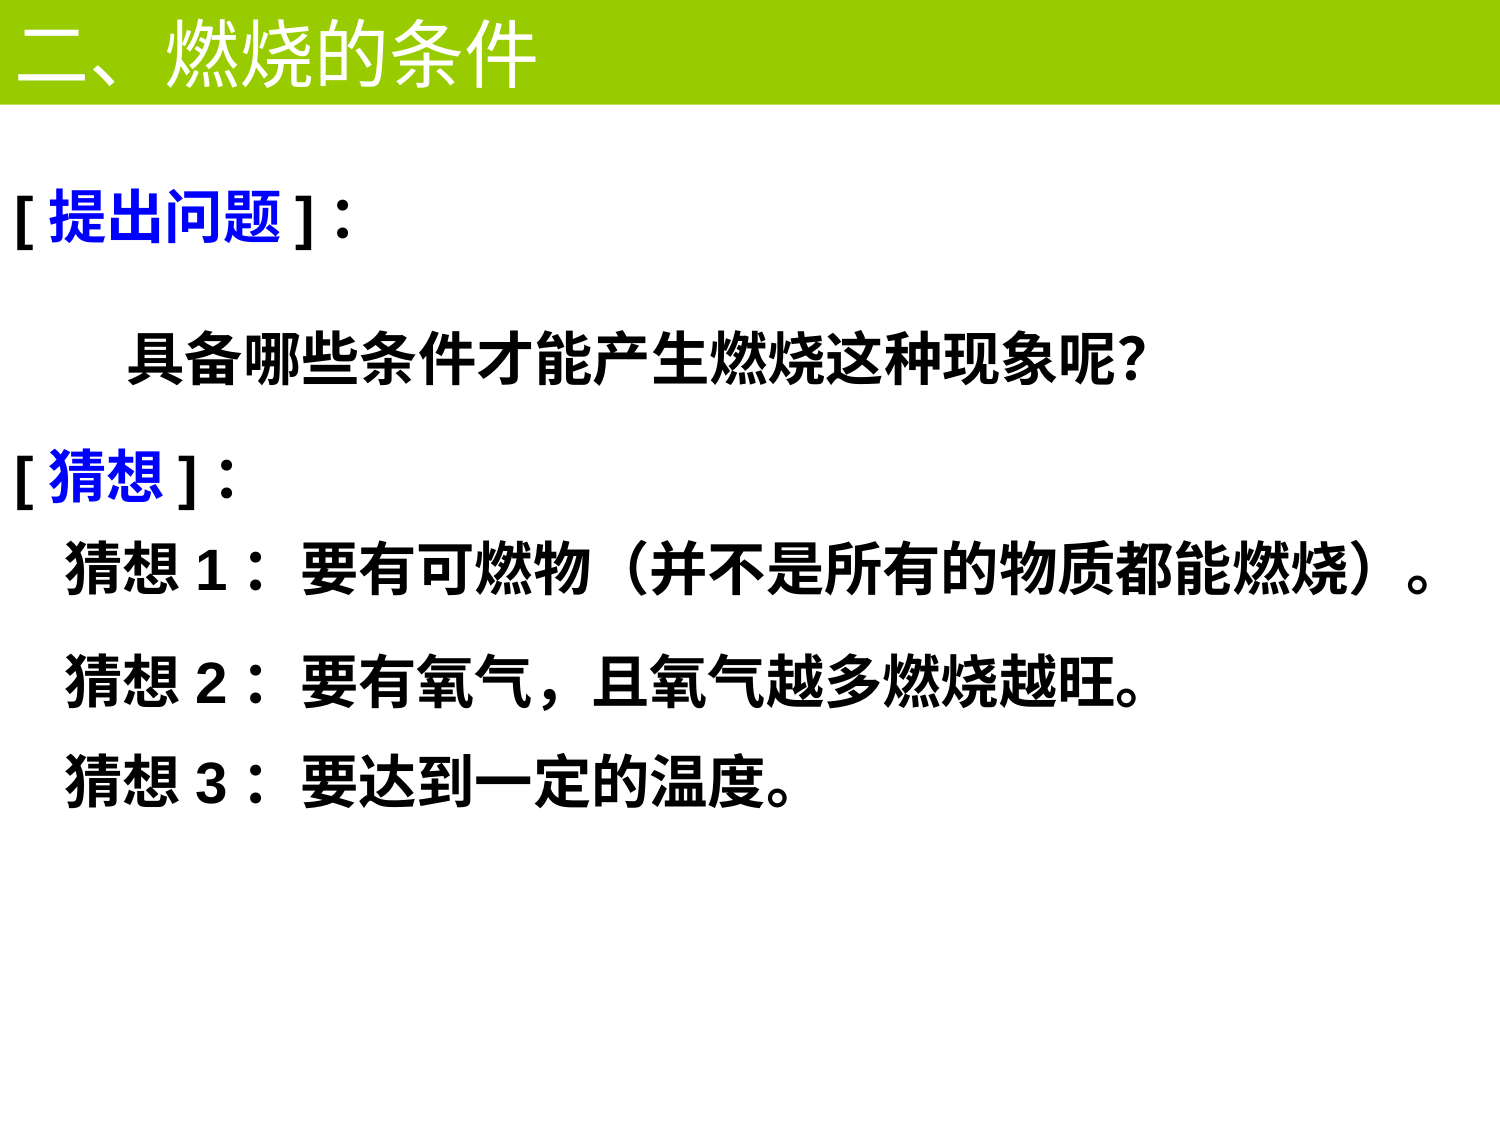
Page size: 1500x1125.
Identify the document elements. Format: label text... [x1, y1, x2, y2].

text_box 猜想1：要有可燃物（并不是所有的物质都能燃烧）。 [50, 525, 1500, 610]
text_box 具备哪些条件才能产生燃烧这种现象呢？ [112, 314, 1264, 400]
text_box [猜想]： [0, 432, 488, 518]
text_box 猜想2：要有氧气，且氧气越多燃烧越旺。 [50, 637, 1275, 723]
text_box 二、燃烧的条件 [0, 0, 1500, 37]
text_box [提出问题]： [0, 172, 425, 258]
text_box 猜想3：要达到一定的温度。 [50, 737, 1161, 823]
text_box [0, 37, 1500, 123]
